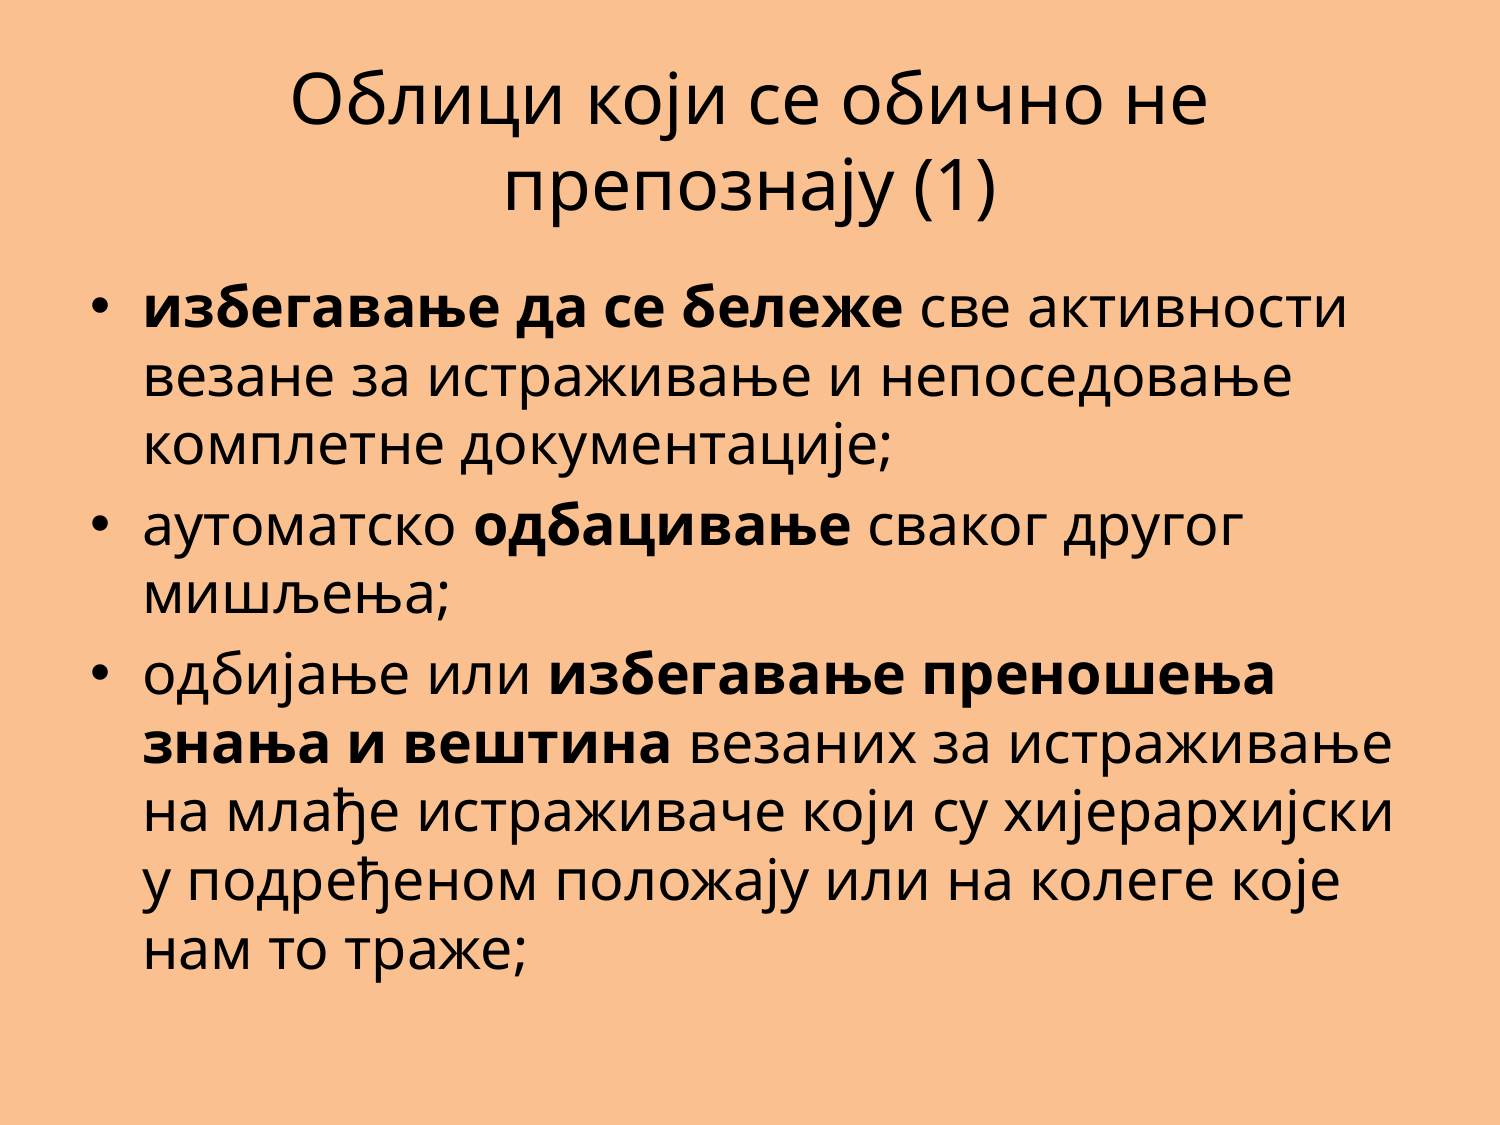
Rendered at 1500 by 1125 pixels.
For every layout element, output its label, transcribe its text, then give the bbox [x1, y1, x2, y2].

list избегавање да се бележе све активности везане за истраживање и непоседовање комплетне документације; аутоматско одбацивање сваког другог мишљења; одбијање или избегавање преношења знања и вештина везаних за истраживање на млађе истраживаче који су хијерархијски у подређеном положају или на колеге које нам то траже; [75, 262, 1425, 1005]
title Облици који се обично не препознају (1) [75, 45, 1425, 233]
